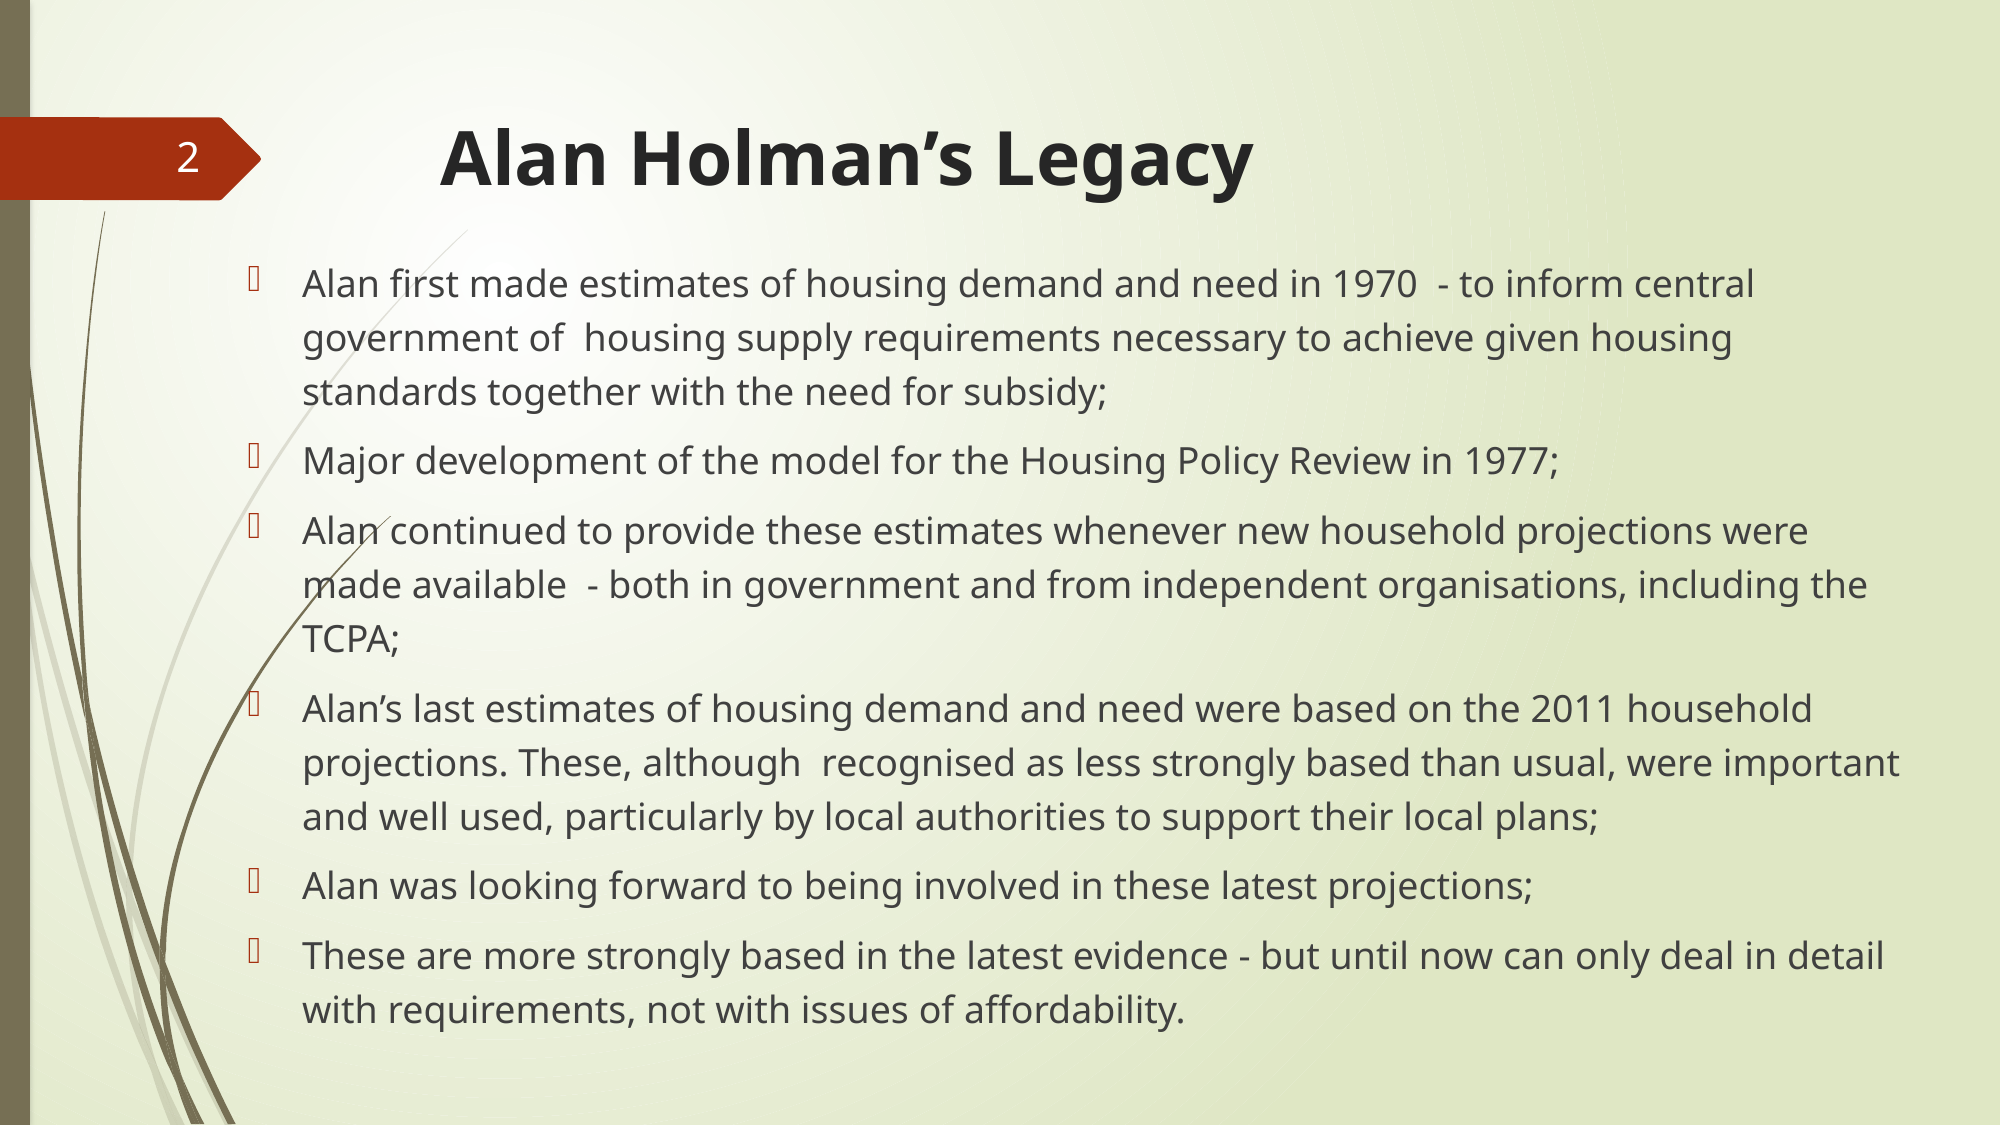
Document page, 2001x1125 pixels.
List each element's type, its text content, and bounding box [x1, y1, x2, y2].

list Alan first made estimates of housing demand and need in 1970 - to inform central government of housing supply requirements necessary to achieve given housing standards together with the need for subsidy; Major development of the model for the Housing Policy Review in 1977; Alan continued to provide these estimates whenever new household projections were made available - both in government and from independent organisations, including the TCPA; Alan’s last estimates of housing demand and need were based on the 2011 household projections. These, although recognised as less strongly based than usual, were important and well used, particularly by local authorities to support their local plans; Alan was looking forward to being involved in these latest projections; These are more strongly based in the latest evidence - but until now can only deal in detail with requirements, not with issues of affordability. [232, 243, 1933, 1045]
title Alan Holman’s Legacy [425, 102, 1888, 243]
slide_number 2 [87, 129, 216, 190]
